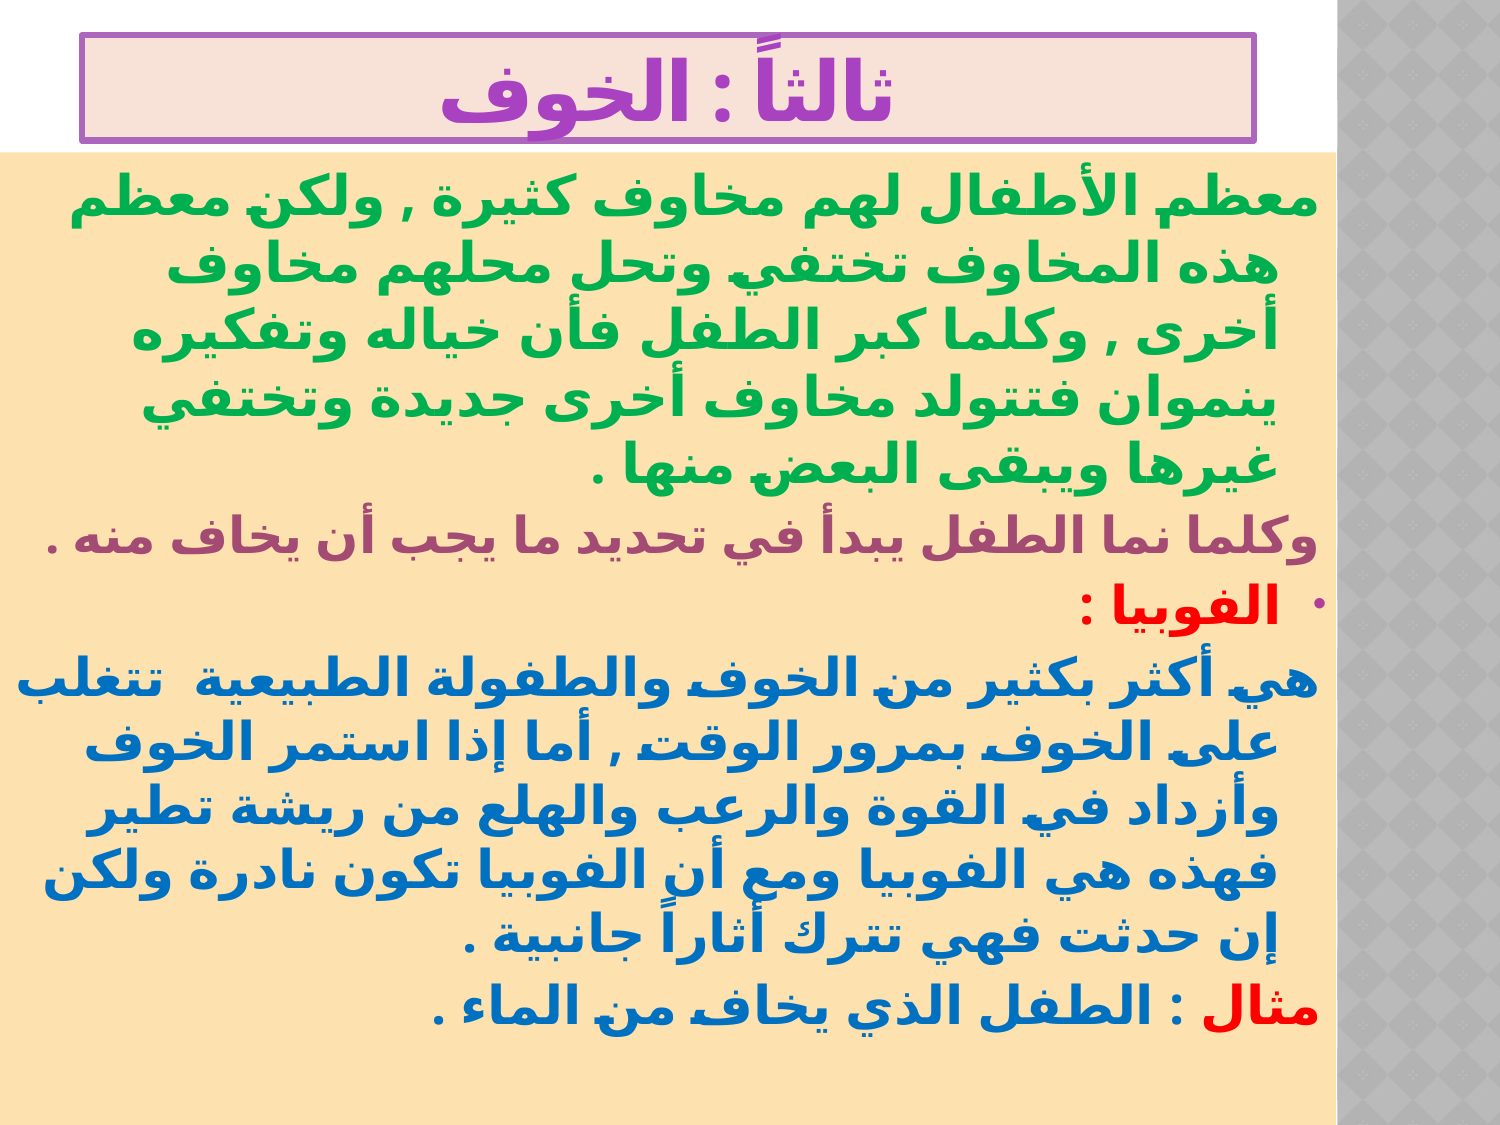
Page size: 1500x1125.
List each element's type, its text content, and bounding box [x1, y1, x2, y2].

title ثالثاً : الخوف [79, 32, 1257, 144]
list معظم الأطفال لهم مخاوف كثيرة , ولكن معظم هذه المخاوف تختفي وتحل محلهم مخاوف أخرى , وكلما كبر الطفل فأن خياله وتفكيره ينموان فتتولد مخاوف أخرى جديدة وتختفي غيرها ويبقى البعض منها . وكلما نما الطفل يبدأ في تحديد ما يجب أن يخاف منه . الفوبيا : هي أكثر بكثير من الخوف والطفولة الطبيعية تتغلب على الخوف بمرور الوقت , أما إذا استمر الخوف وأزداد في القوة والرعب والهلع من ريشة تطير فهذه هي الفوبيا ومع أن الفوبيا تكون نادرة ولكن إن حدثت فهي تترك أثاراً جانبية . مثال : الطفل الذي يخاف من الماء . [0, 152, 1336, 1125]
